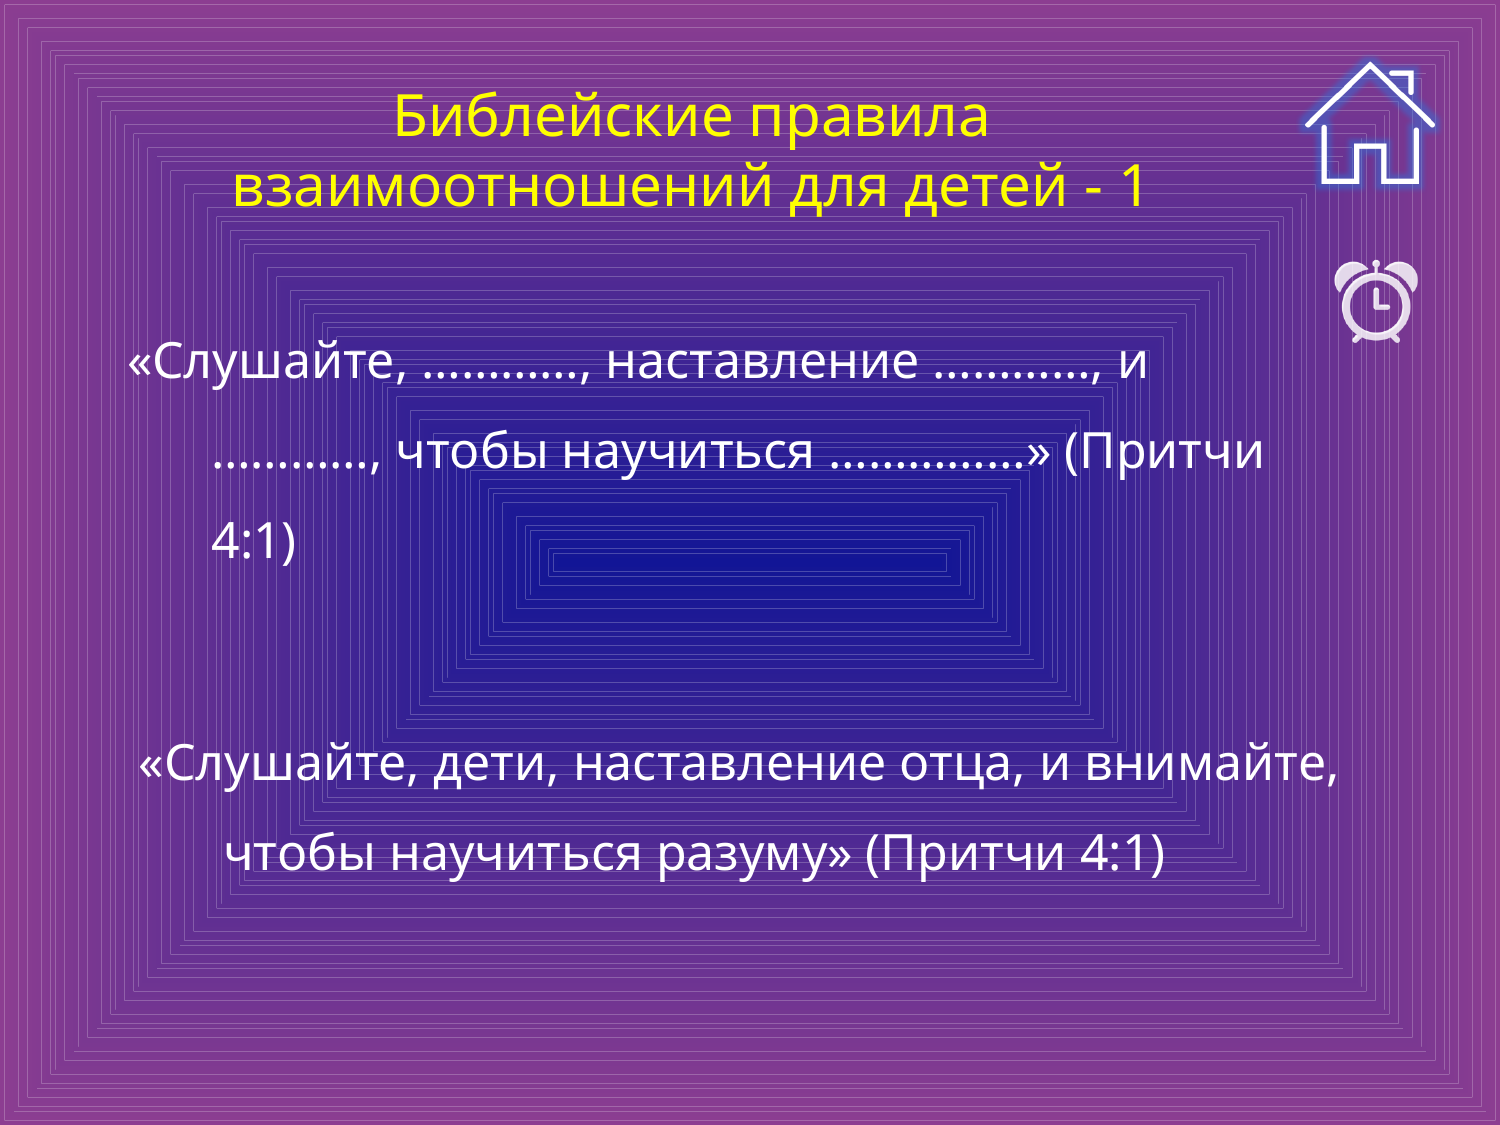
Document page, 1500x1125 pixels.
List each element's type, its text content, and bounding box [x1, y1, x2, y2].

text_box Библейские правила взаимоотношений для детей - 1 [100, 54, 1284, 243]
picture [1304, 54, 1435, 184]
text_box «Слушайте, дети, наставление отца, и внимайте, чтобы научиться разуму» (Притчи 4:1) [123, 692, 1365, 1035]
picture [1328, 255, 1424, 350]
list «Слушайте, …………, наставление …………, и …………, чтобы научиться ……………» (Притчи 4:1) [112, 290, 1329, 622]
